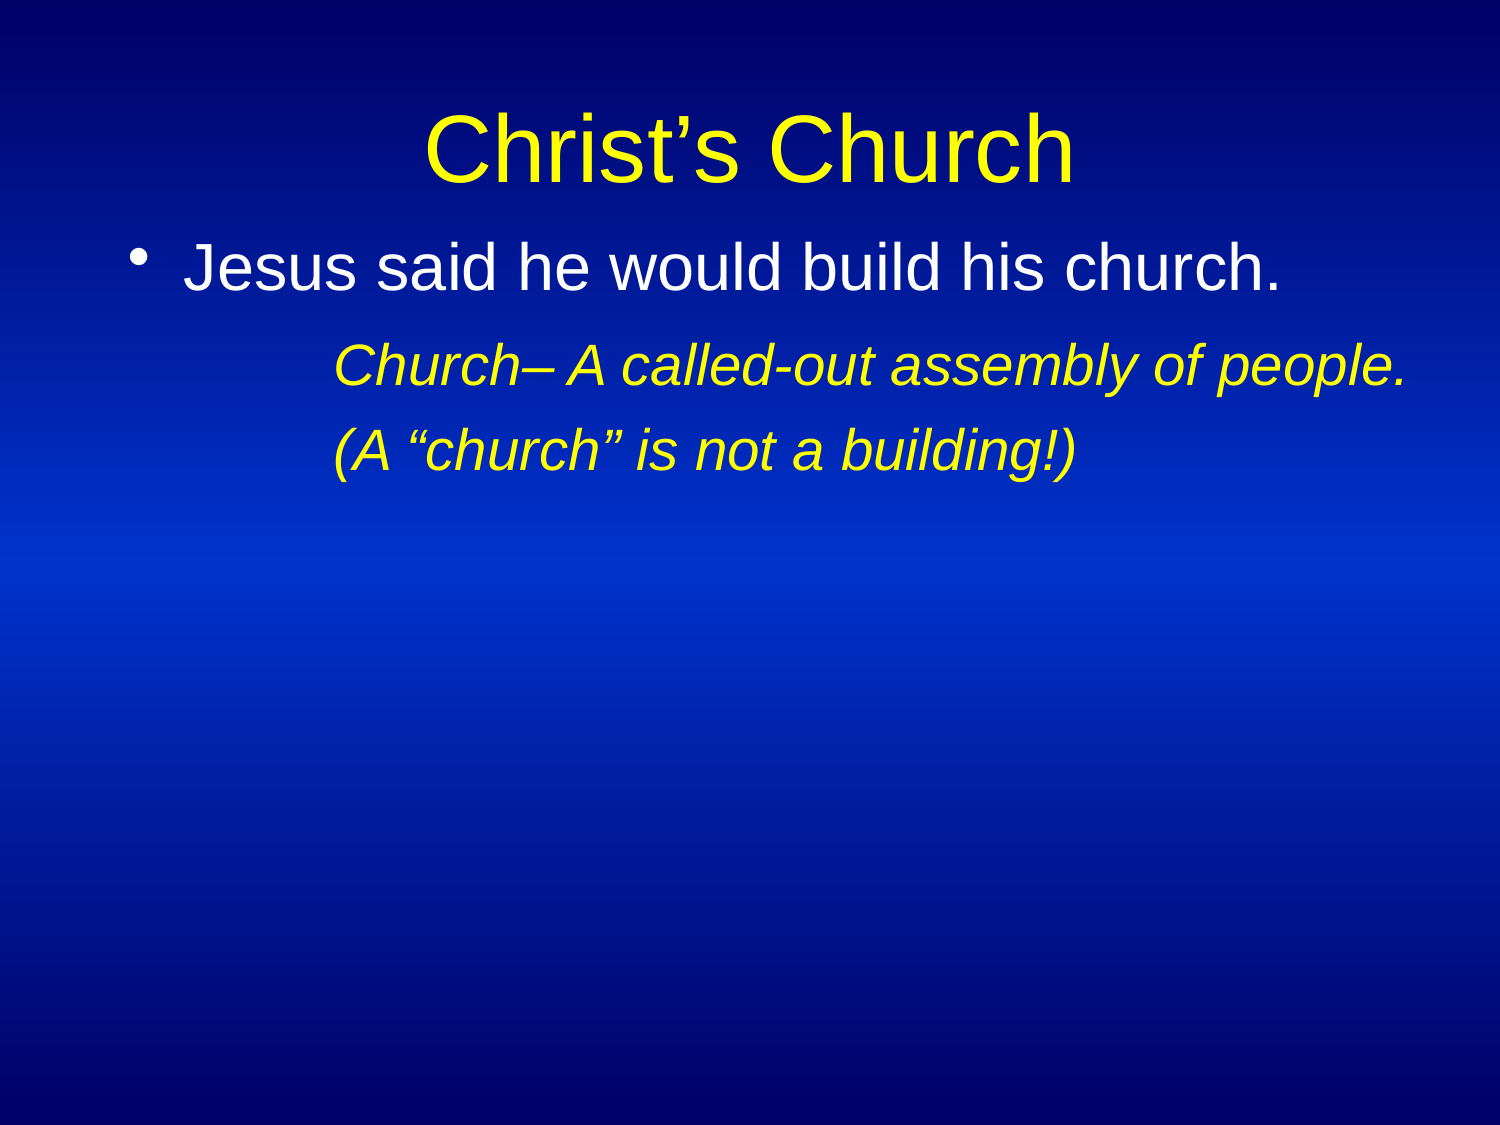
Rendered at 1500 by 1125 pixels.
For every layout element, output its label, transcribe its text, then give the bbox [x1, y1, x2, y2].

list Jesus said he would build his church. Church– A called-out assembly of people. (A “church” is not a building!) [112, 224, 1463, 1125]
title Christ’s Church [37, 50, 1463, 238]
